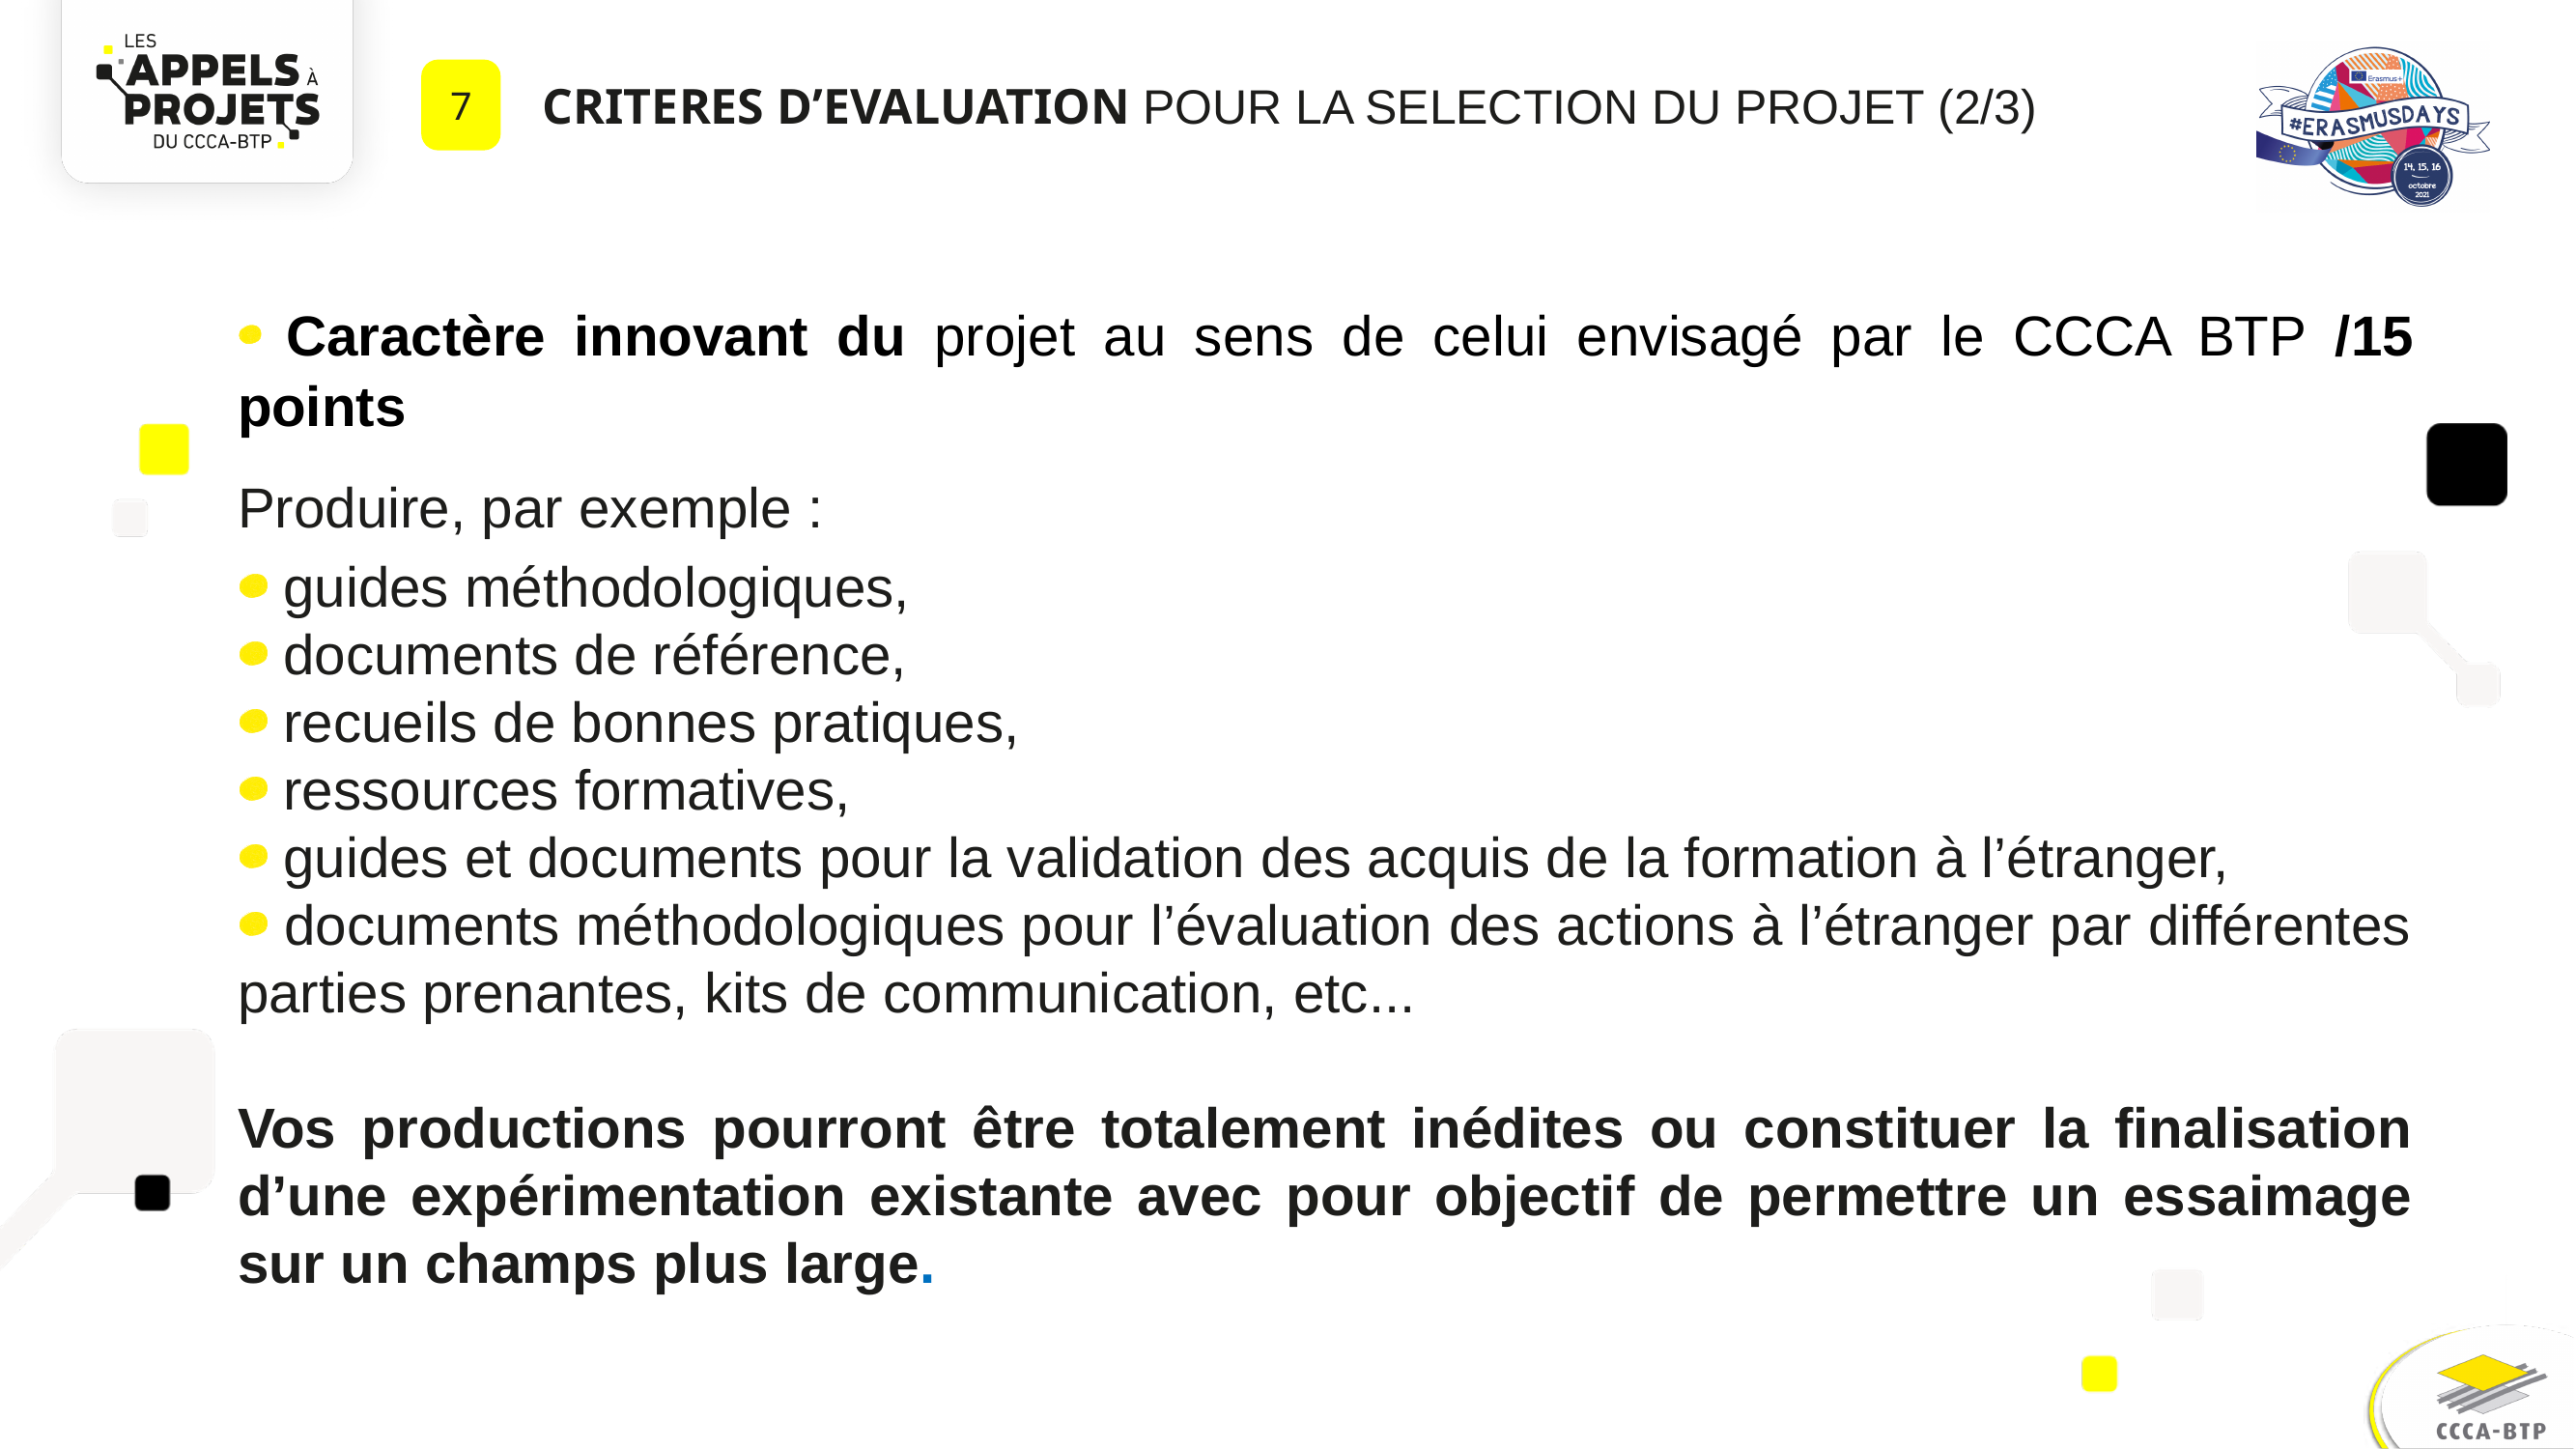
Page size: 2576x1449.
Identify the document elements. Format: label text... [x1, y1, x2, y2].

text_box 7 [420, 58, 502, 152]
picture [0, 0, 416, 246]
picture [0, 423, 2574, 1449]
text_box CRITERES D’EVALUATION POUR LA SELECTION DU PROJET (2/3) [515, 59, 2256, 151]
text_box Caractère innovant du projet au sens de celui envisagé par le CCCA BTP /15 points Produire, par exemple : guides méthodologiques, documents de référence, recueils de bonnes pratiques, ressources formatives, guides et documents pour la validation des acquis de la formation à l’étranger, documents méthodologiques pour l’évaluation des actions à l’étranger par différentes parties prenantes, kits de communication, etc... Vos productions pourront être totalement inédites ou constituer la finalisation d’une expérimentation existante avec pour objectif de permettre un essaimage sur un champs plus large. [186, 239, 2429, 1302]
picture [2256, 41, 2490, 213]
